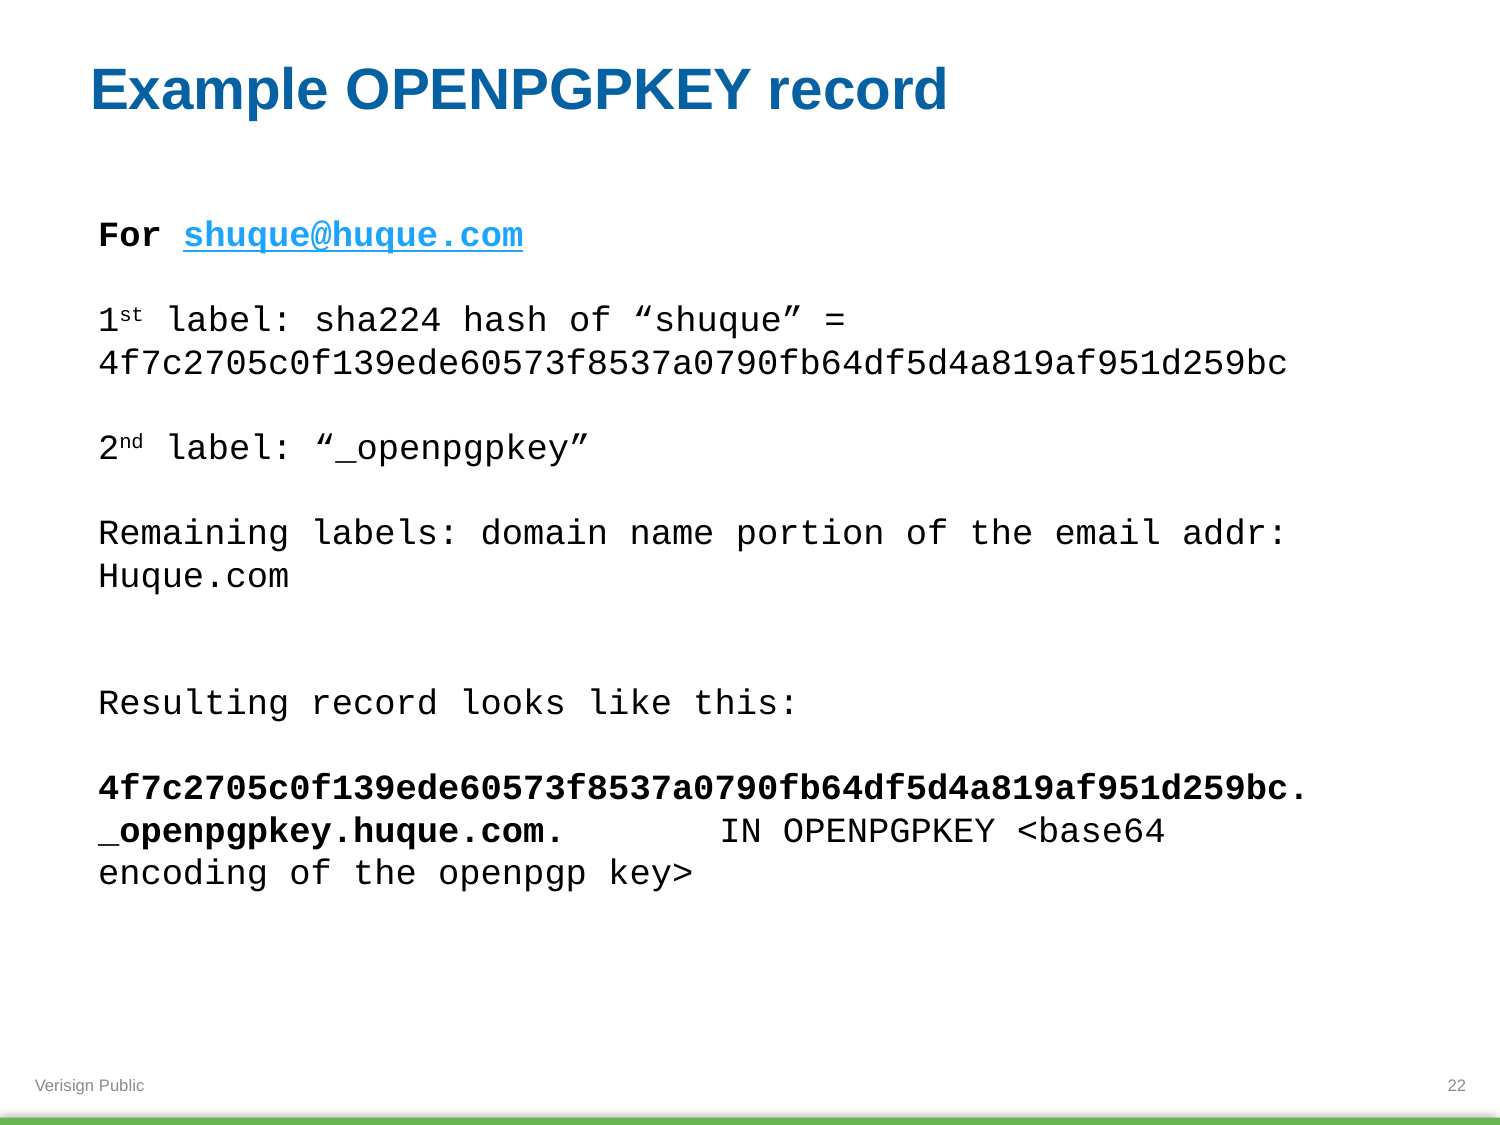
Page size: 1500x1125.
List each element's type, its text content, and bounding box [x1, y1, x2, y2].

slide_number 22 [1422, 1072, 1482, 1098]
text_box For shuque@huque.com 1st label: sha224 hash of “shuque” = 4f7c2705c0f139ede60573f8537a0790fb64df5d4a819af951d259bc 2nd label: “_openpgpkey” Remaining labels: domain name portion of the email addr: Huque.com Resulting record looks like this: 4f7c2705c0f139ede60573f8537a0790fb64df5d4a819af951d259bc._openpgpkey.huque.com. IN OPENPGPKEY <base64 encoding of the openpgp key> [92, 205, 1323, 941]
title Example OPENPGPKEY record [75, 40, 1425, 132]
